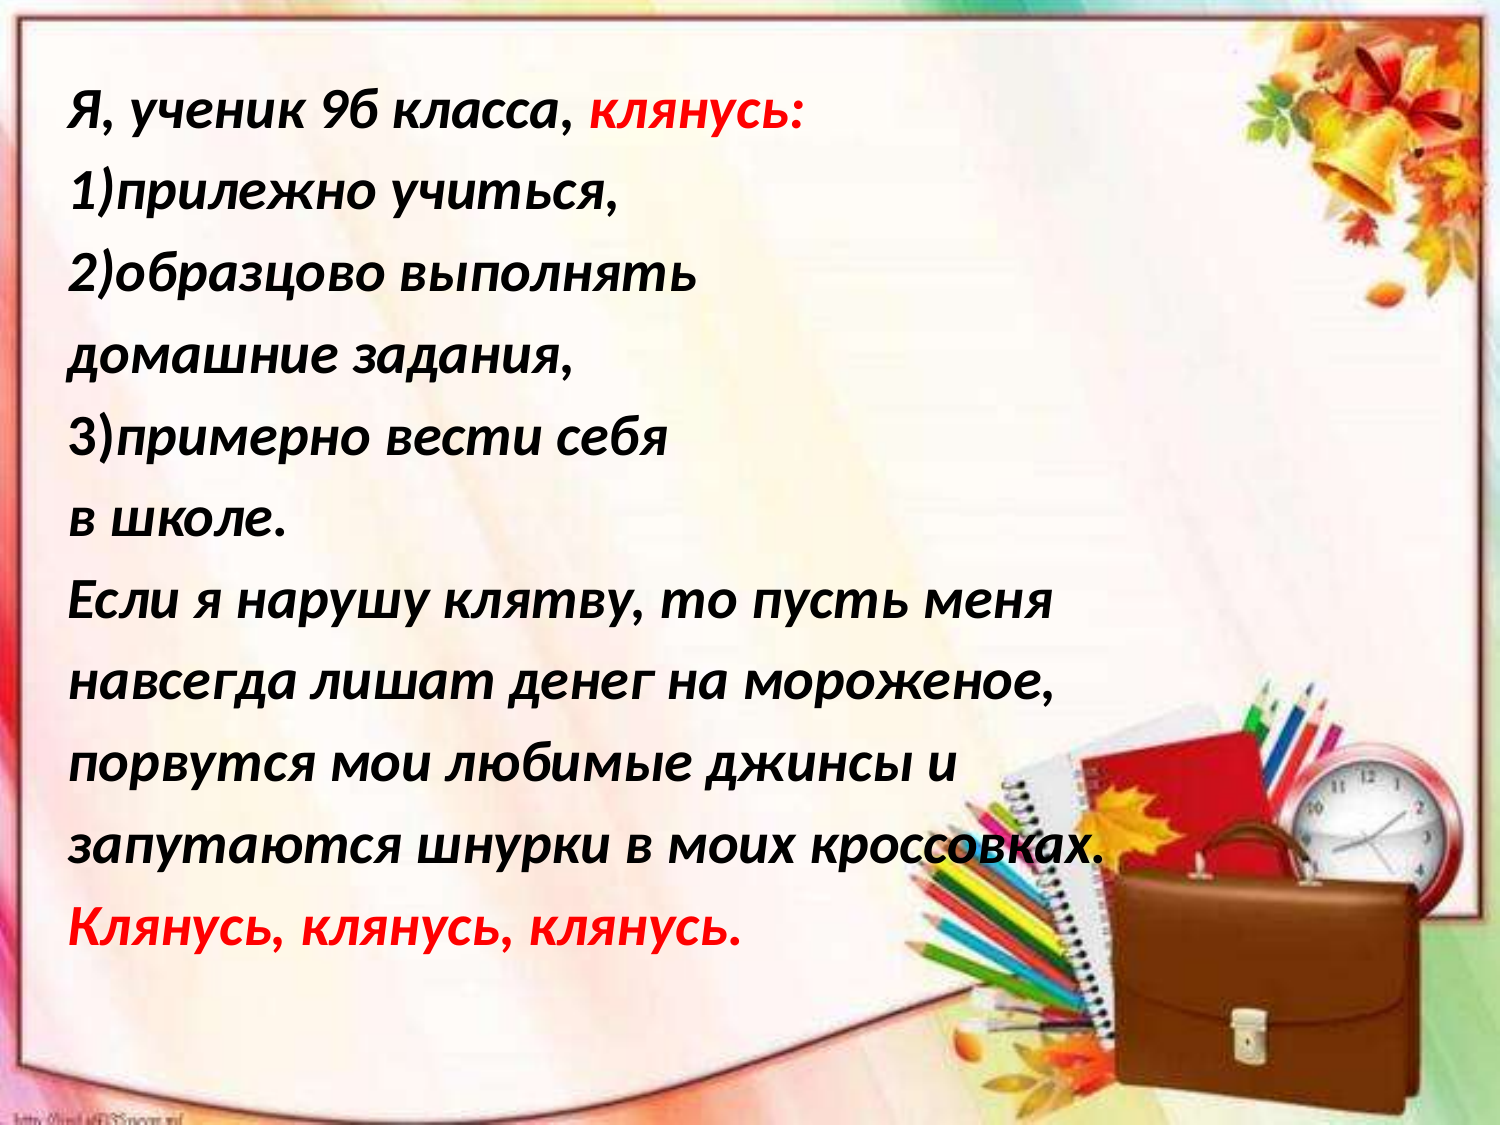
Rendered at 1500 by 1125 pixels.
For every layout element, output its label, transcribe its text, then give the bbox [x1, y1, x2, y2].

text_box Я, ученик 9б класса, клянусь: 1)прилежно учиться, 2)образцово выполнять домашние задания, 3)примерно вести себя в школе. Если я нарушу клятву, то пусть меня навсегда лишат денег на мороженое, порвутся мои любимые джинсы и запутаются шнурки в моих кроссовках. Клянусь, клянусь, клянусь. [53, 62, 1188, 964]
picture [0, 0, 1500, 1125]
